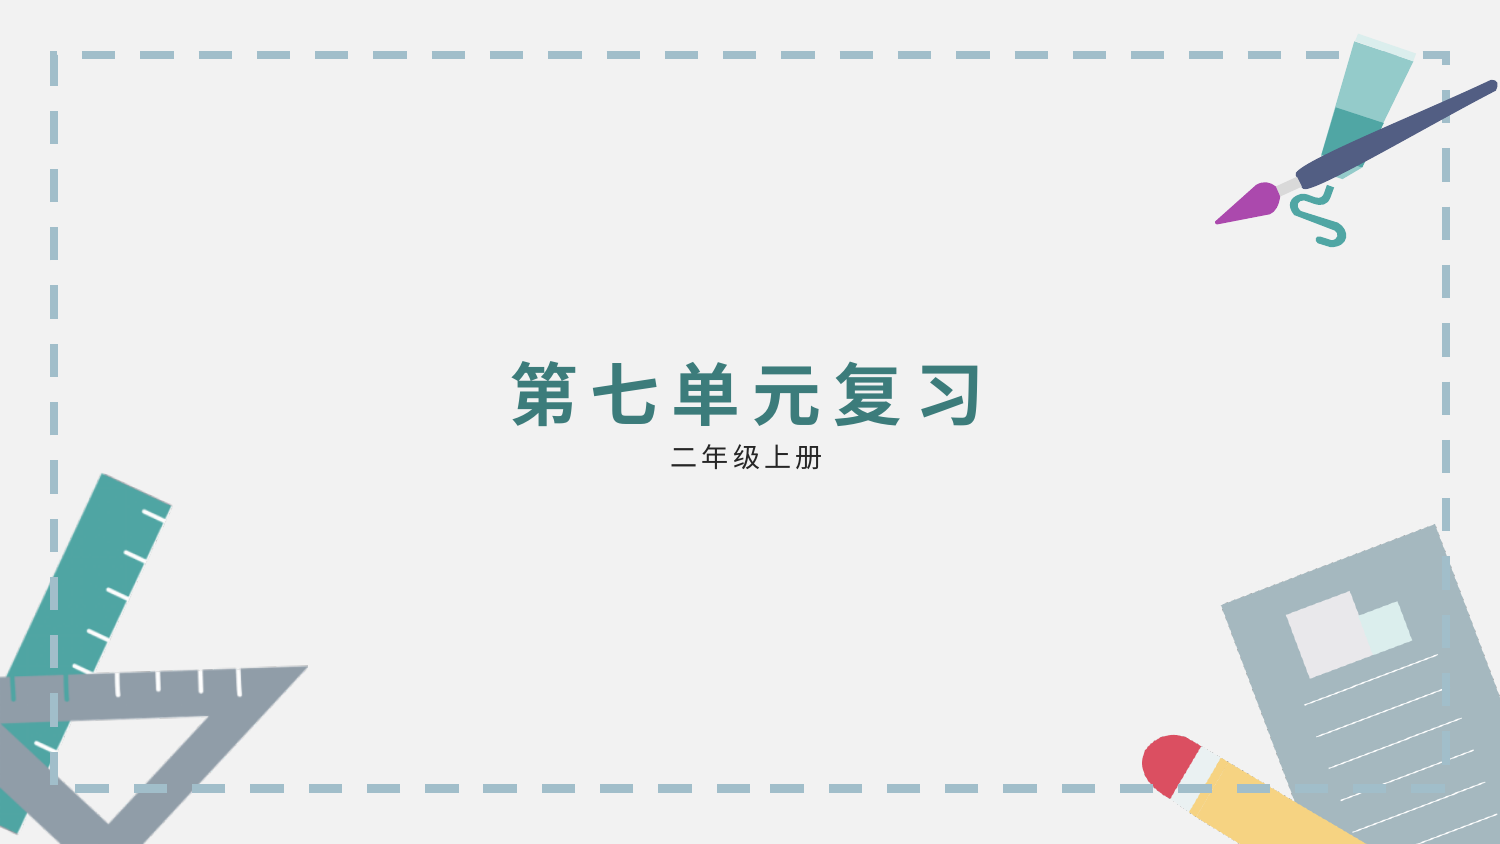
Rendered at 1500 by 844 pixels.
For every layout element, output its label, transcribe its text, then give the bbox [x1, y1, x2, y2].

text_box 第七单元复习 [281, 263, 1212, 435]
text_box 二年级上册 [281, 440, 1212, 587]
picture [1141, 523, 1500, 844]
picture [0, 458, 308, 844]
